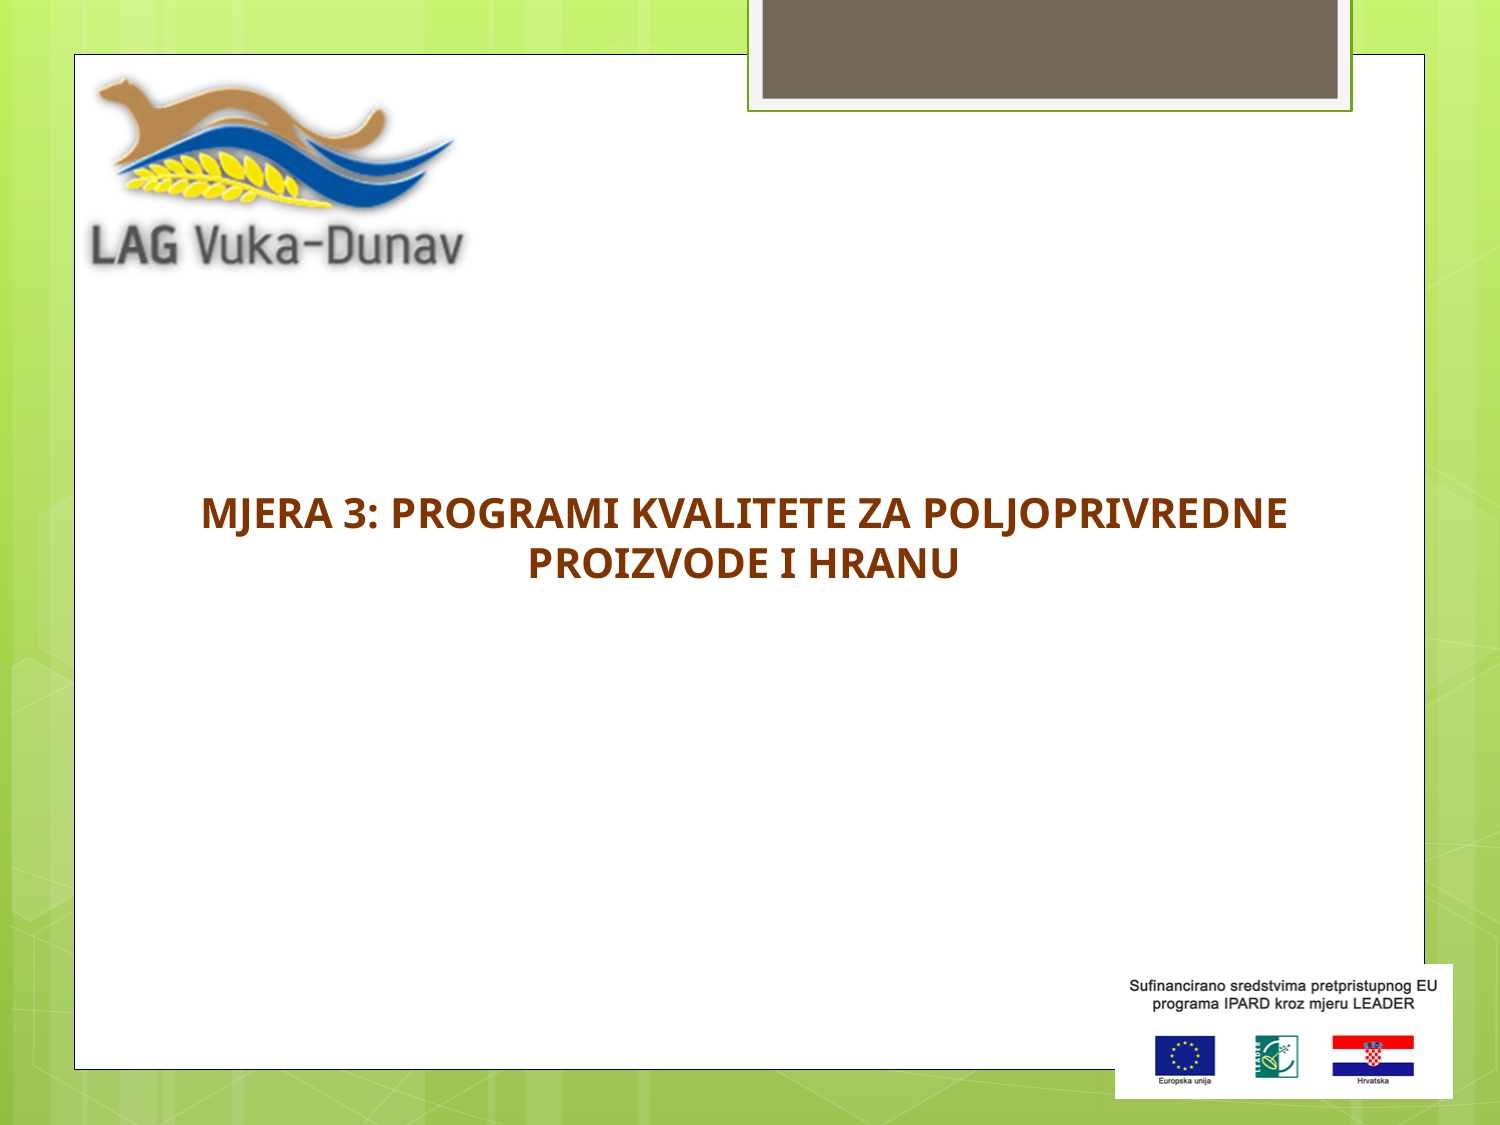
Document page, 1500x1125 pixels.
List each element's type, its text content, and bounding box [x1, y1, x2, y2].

picture [76, 66, 478, 287]
text_box MJERA 3: PROGRAMI KVALITETE ZA POLJOPRIVREDNE PROIZVODE I HRANU [47, 479, 1453, 595]
picture [1115, 963, 1454, 1100]
